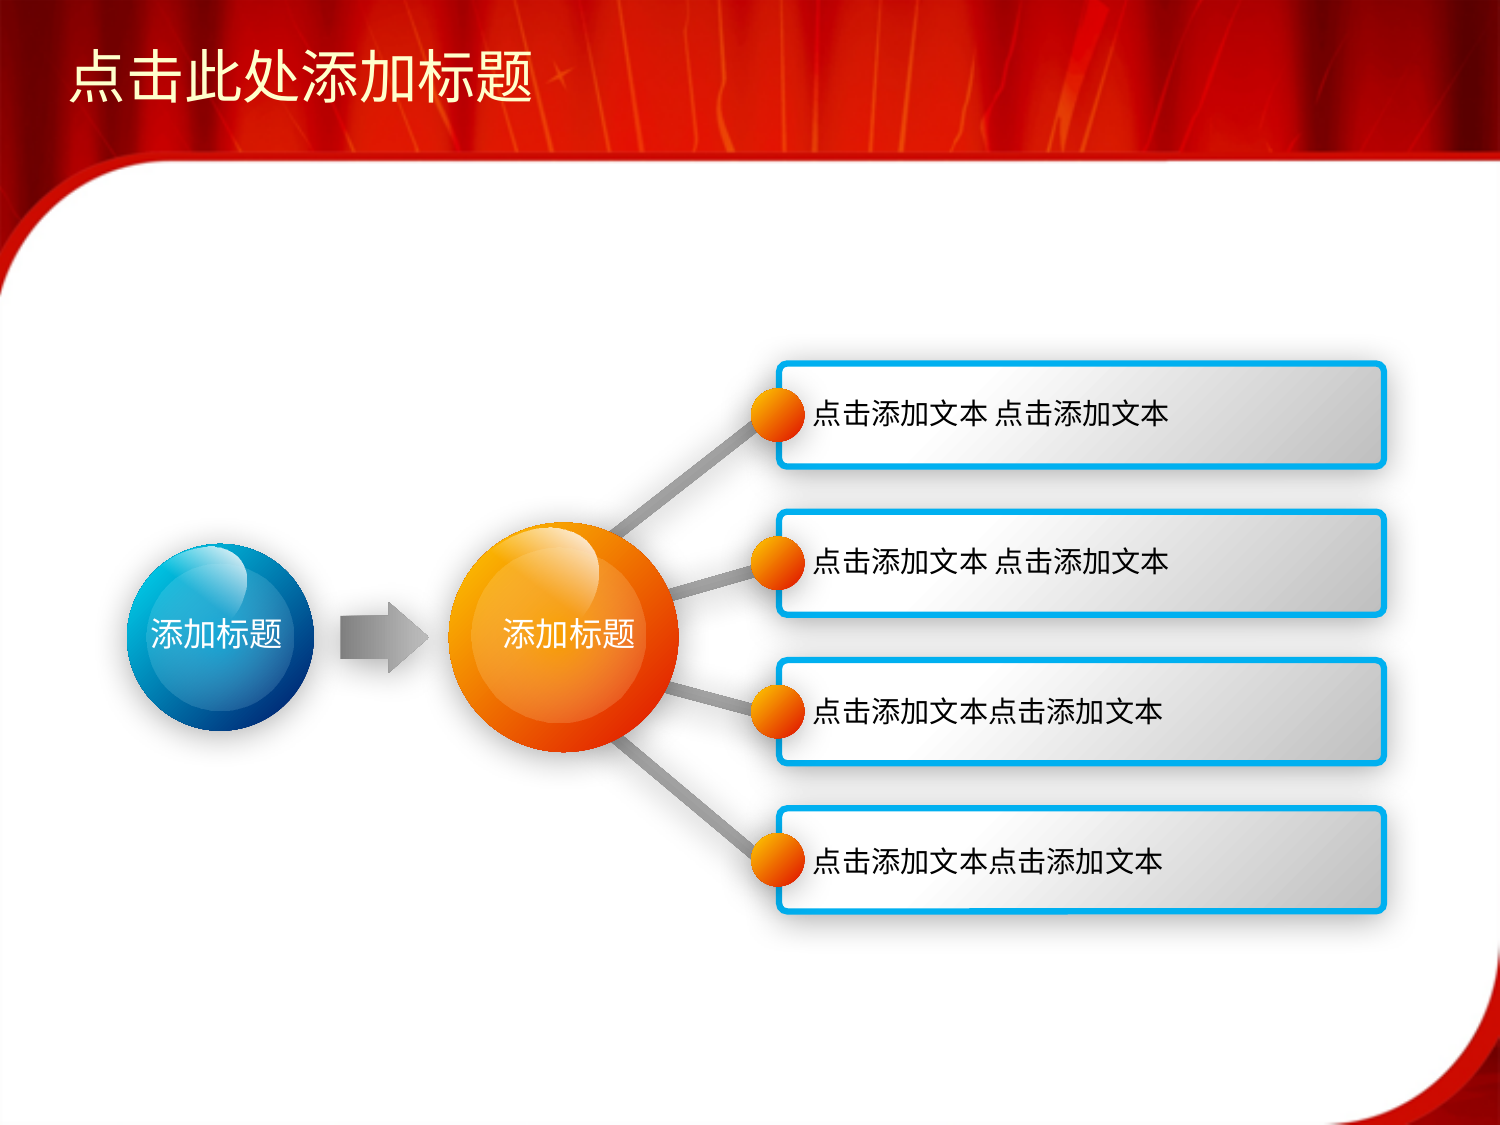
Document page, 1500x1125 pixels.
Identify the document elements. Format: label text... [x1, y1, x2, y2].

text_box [735, 326, 1426, 515]
picture [0, 0, 1500, 1125]
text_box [448, 522, 687, 753]
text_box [735, 771, 1426, 960]
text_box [844, 664, 1426, 771]
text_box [100, 543, 333, 731]
text_box [339, 600, 427, 674]
text_box 点击此处添加标题 [53, 33, 845, 118]
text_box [497, 354, 844, 932]
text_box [844, 515, 1426, 664]
